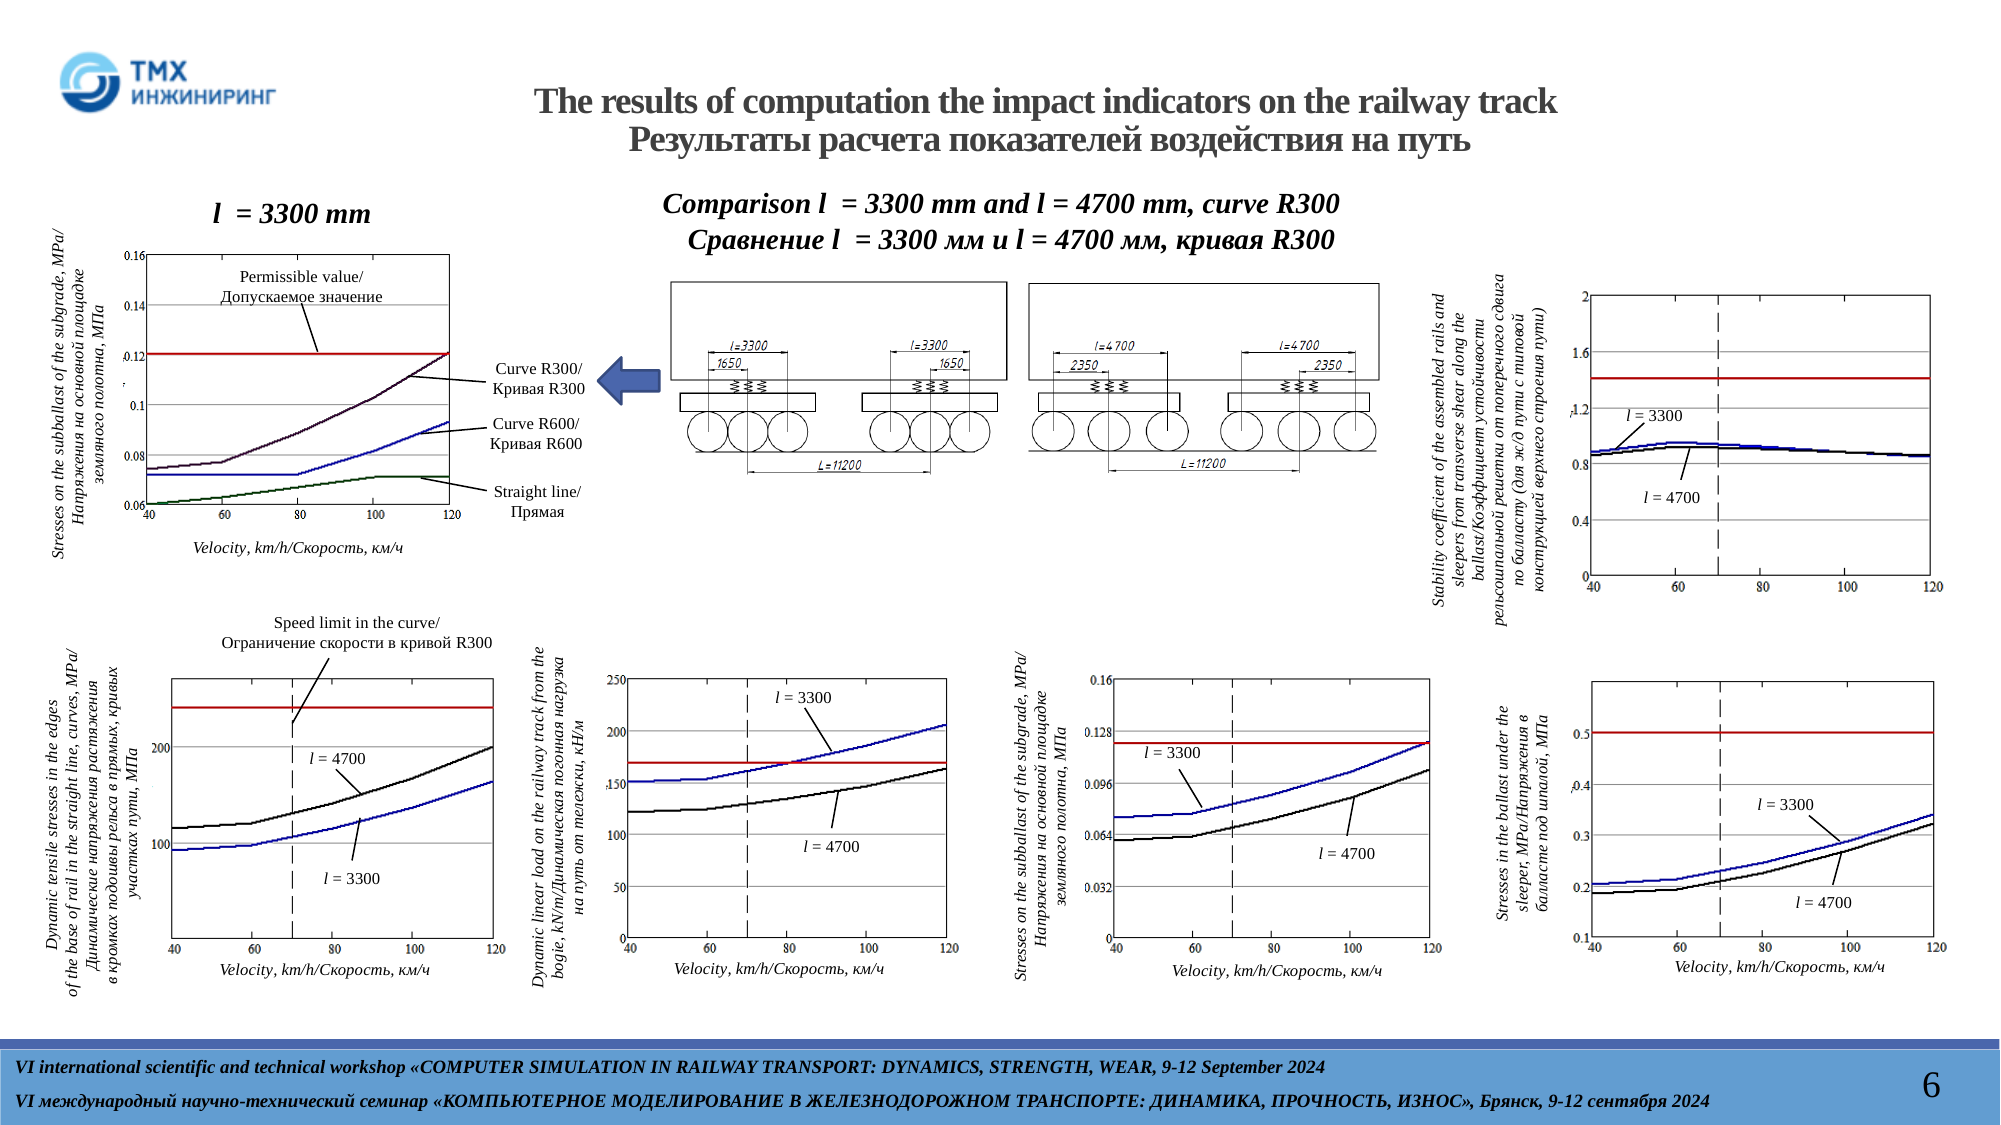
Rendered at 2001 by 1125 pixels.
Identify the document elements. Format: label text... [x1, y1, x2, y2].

list [195, 305, 1846, 966]
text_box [1570, 288, 1951, 604]
text_box Velocity, km/h/Скорость, км/ч [658, 969, 899, 986]
text_box Velocity, km/h/Скорость, км/ч [1659, 969, 1900, 983]
text_box Dynamic tensile stresses in the edges of the base of rail in the straight line, curves, MPa/ Динамические напряжения растяжения в кромках подошвы рельса в прямых, кривых участках пути, МПа [33, 631, 148, 1016]
text_box Velocity, km/h/Скорость, км/ч [204, 970, 445, 987]
text_box Stresses on the subballast of the subgrade, MPa/ Напряжения на основной площадке земляного полотна, МПа [39, 215, 114, 575]
text_box Dynamic linear load on the railway track from the bogie, kN/m/Динамическая погонная нагрузка на путь от тележки, кН/м [519, 967, 594, 1010]
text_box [126, 604, 589, 963]
title The results of computation the impact indicators on the railway track Результаты расчета показателей воздействия на путь [225, 41, 1875, 167]
text_box Velocity, km/h/Скорость, км/ч [1157, 967, 1398, 987]
text_box VI international scientific and technical workshop «COMPUTER SIMULATION IN RAILWAY TRANSPORT: DYNAMICS, STRENGTH, WEAR, 9-12 September 2024 VI международный научно-технический семинар «КОМПЬЮТЕРНОЕ МОДЕЛИРОВАНИЕ В ЖЕЛЕЗНОДОРОЖНОМ ТРАНСПОРТЕ: ДИНАМИКА, ПРОЧНОСТЬ, ИЗНОС», Брянск, 9-12 сентября 2024 [0, 1047, 1775, 1119]
text_box Velocity, km/h/Скорость, км/ч [177, 537, 419, 564]
text_box Stresses in the ballast under the sleeper, MPa/Напряжения в балласте под шпалой, МПа [1483, 665, 1559, 962]
picture [668, 277, 1011, 478]
text_box 6 [1907, 1052, 1956, 1113]
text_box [123, 249, 601, 530]
text_box [608, 356, 661, 406]
text_box Comparison l = 3300 mm and l = 4700 mm, curve R300 [647, 176, 1356, 227]
picture [53, 46, 307, 119]
text_box Сравнение l = 3300 мм и l = 4700 мм, кривая R300 [673, 213, 1351, 263]
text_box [1085, 666, 1448, 961]
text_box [606, 674, 963, 960]
picture [1026, 278, 1381, 478]
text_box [1570, 677, 1957, 960]
text_box Stability coefficient of the assembled rails and sleepers from transverse shear along the ballast/Коэффициент устойчивости рельсошпальной решетки от поперечного сдвига по балласту (для ж/д пути с типовой конструкцией верхнего строения пути) [1419, 258, 1554, 643]
text_box Stresses on the subballast of the subgrade, MPa/ Напряжения на основной площадке земляного полотна, МПа [1001, 625, 1077, 1009]
text_box l = 3300 mm [198, 186, 387, 237]
